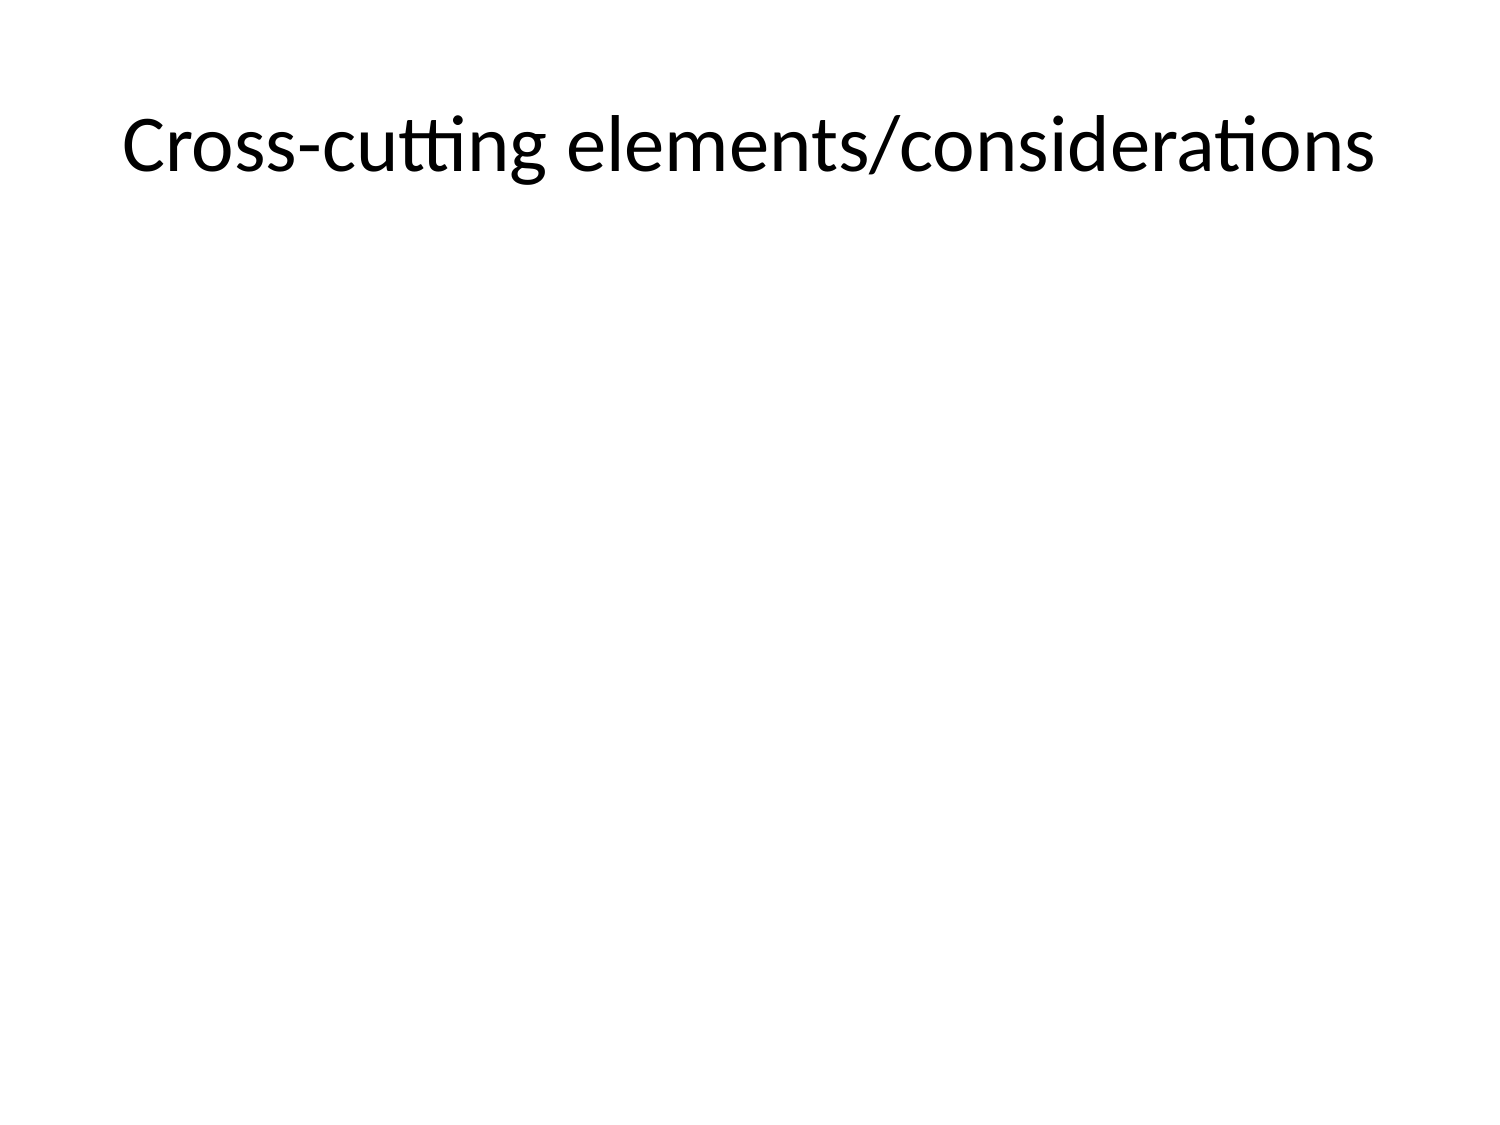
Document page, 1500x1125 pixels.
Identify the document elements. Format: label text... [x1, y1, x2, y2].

title Cross-cutting elements/considerations [75, 45, 1425, 233]
